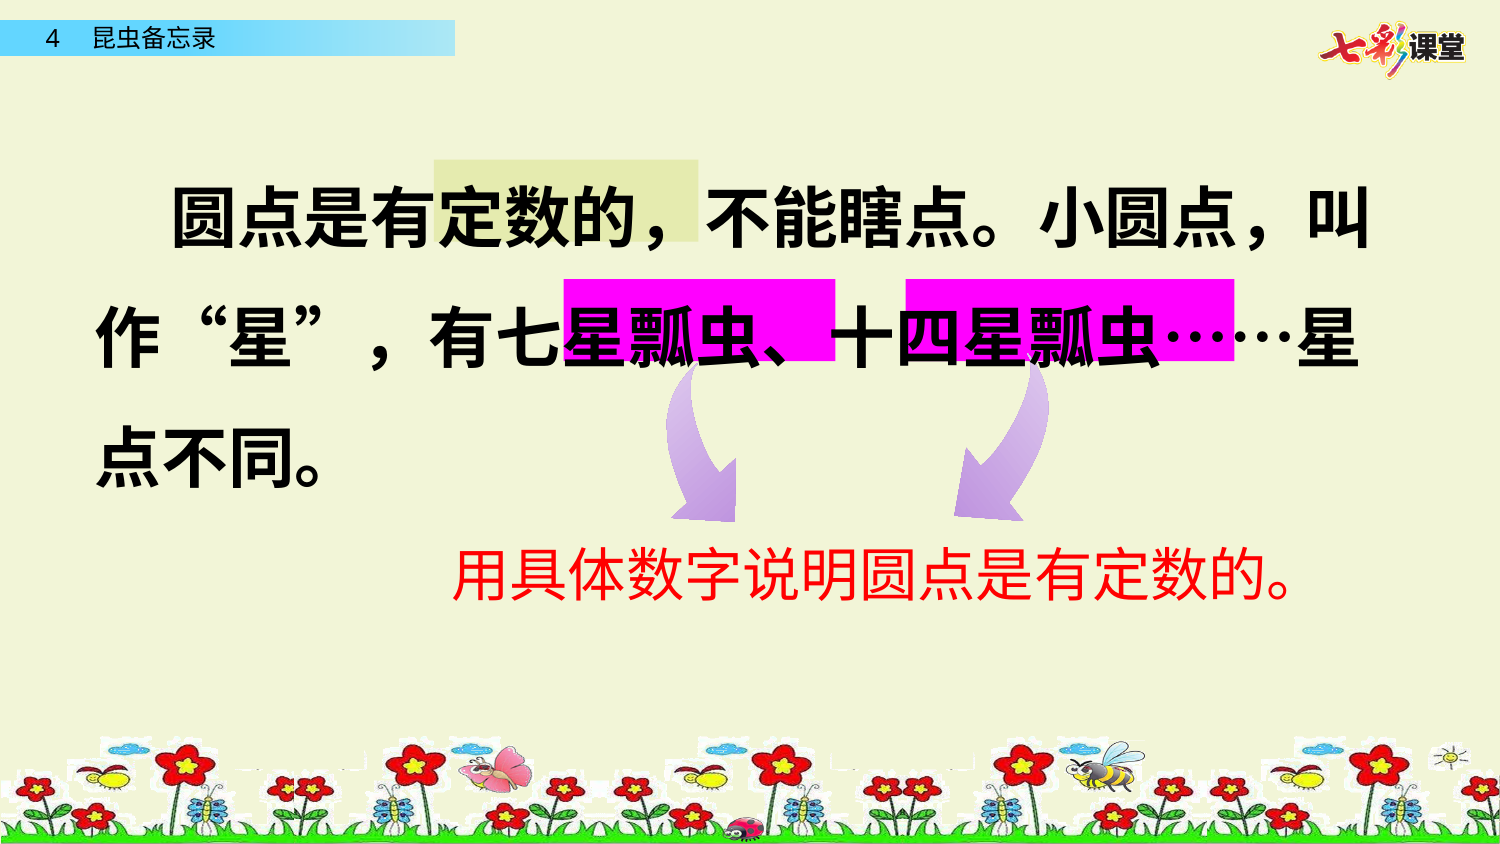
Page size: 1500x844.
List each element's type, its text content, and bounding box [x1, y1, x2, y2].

picture [1316, 20, 1468, 80]
text_box [671, 504, 736, 522]
text_box 圆点是有定数的，不能瞎点。小圆点，叫作“星”，有七星瓢虫、十四星瓢虫……星点不同。 [79, 128, 1430, 504]
text_box 用具体数字说明圆点是有定数的。 [436, 530, 1328, 615]
picture [0, 714, 1500, 844]
text_box [954, 504, 1024, 521]
